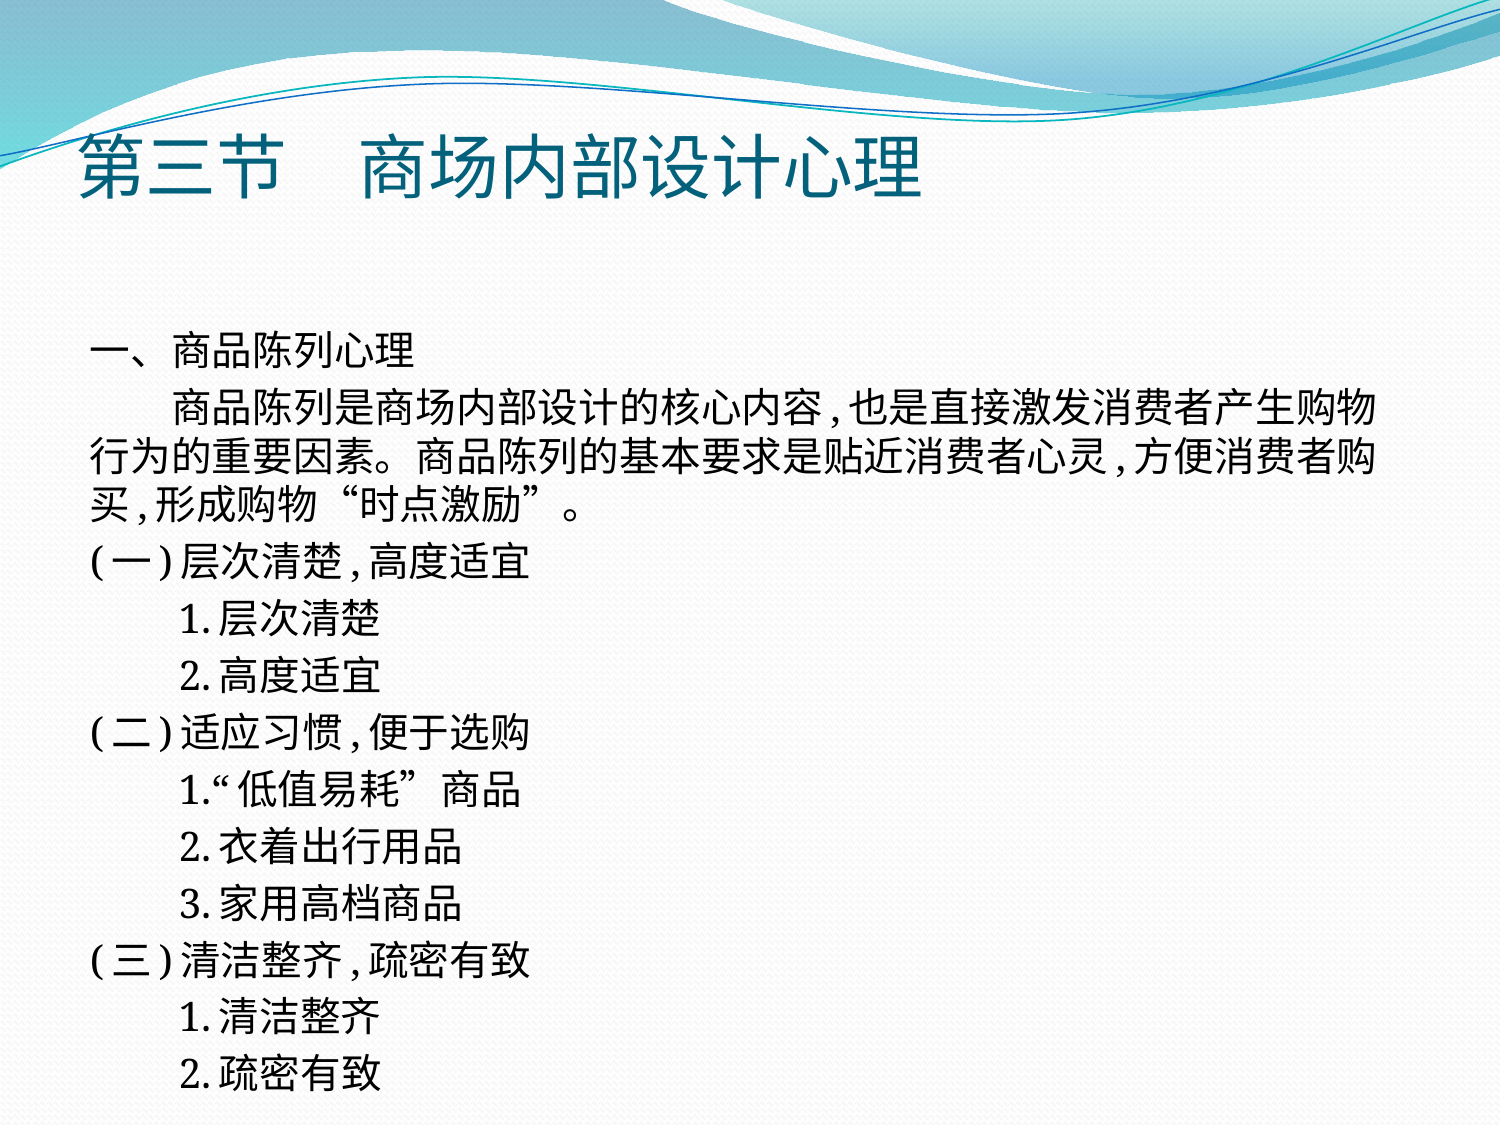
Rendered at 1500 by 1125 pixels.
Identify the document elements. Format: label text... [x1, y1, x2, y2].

title 第三节 商场内部设计心理 [75, 115, 1425, 209]
list 一、商品陈列心理 商品陈列是商场内部设计的核心内容,也是直接激发消费者产生购物行为的重要因素。商品陈列的基本要求是贴近消费者心灵,方便消费者购买,形成购物“时点激励”。 (一)层次清楚,高度适宜 1.层次清楚 2.高度适宜 (二)适应习惯,便于选购 1.“低值易耗”商品 2.衣着出行用品 3.家用高档商品 (三)清洁整齐,疏密有致 1.清洁整齐 2.疏密有致 [75, 317, 1425, 1106]
